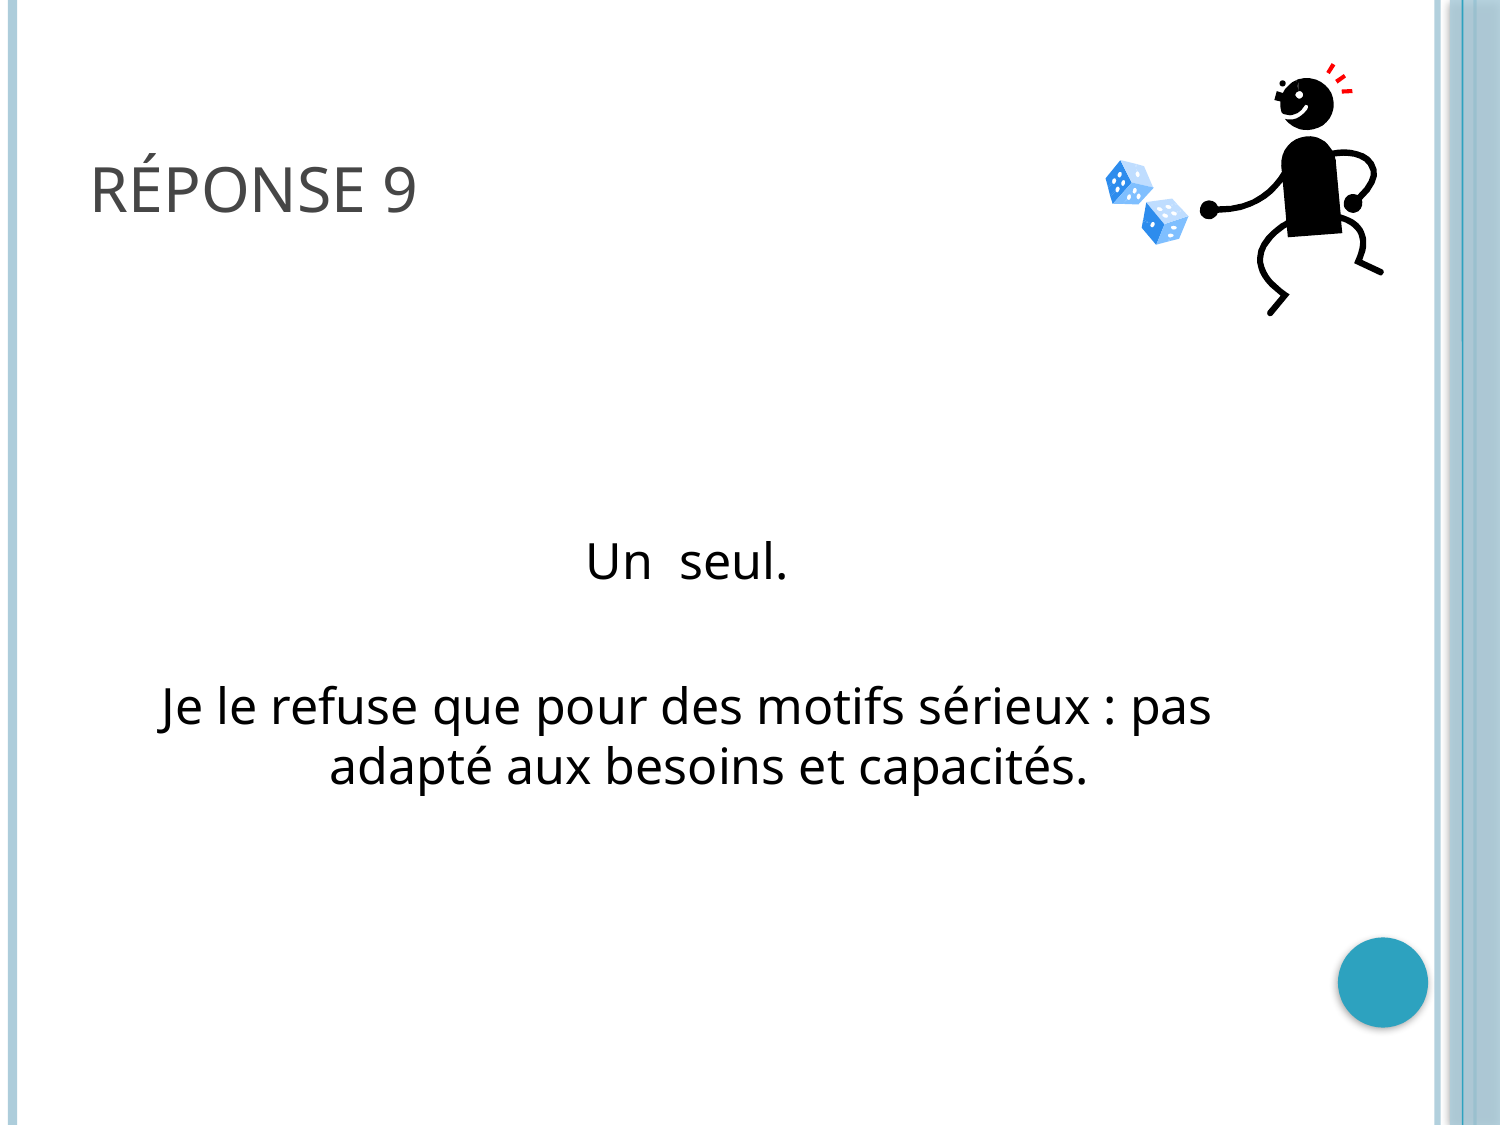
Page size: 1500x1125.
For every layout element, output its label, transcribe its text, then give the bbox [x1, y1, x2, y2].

title Réponse 9 [75, 45, 1116, 233]
list Un seul. Je le refuse que pour des motifs sérieux : pas adapté aux besoins et capacités. [74, 262, 1301, 1063]
picture [1118, 45, 1413, 305]
